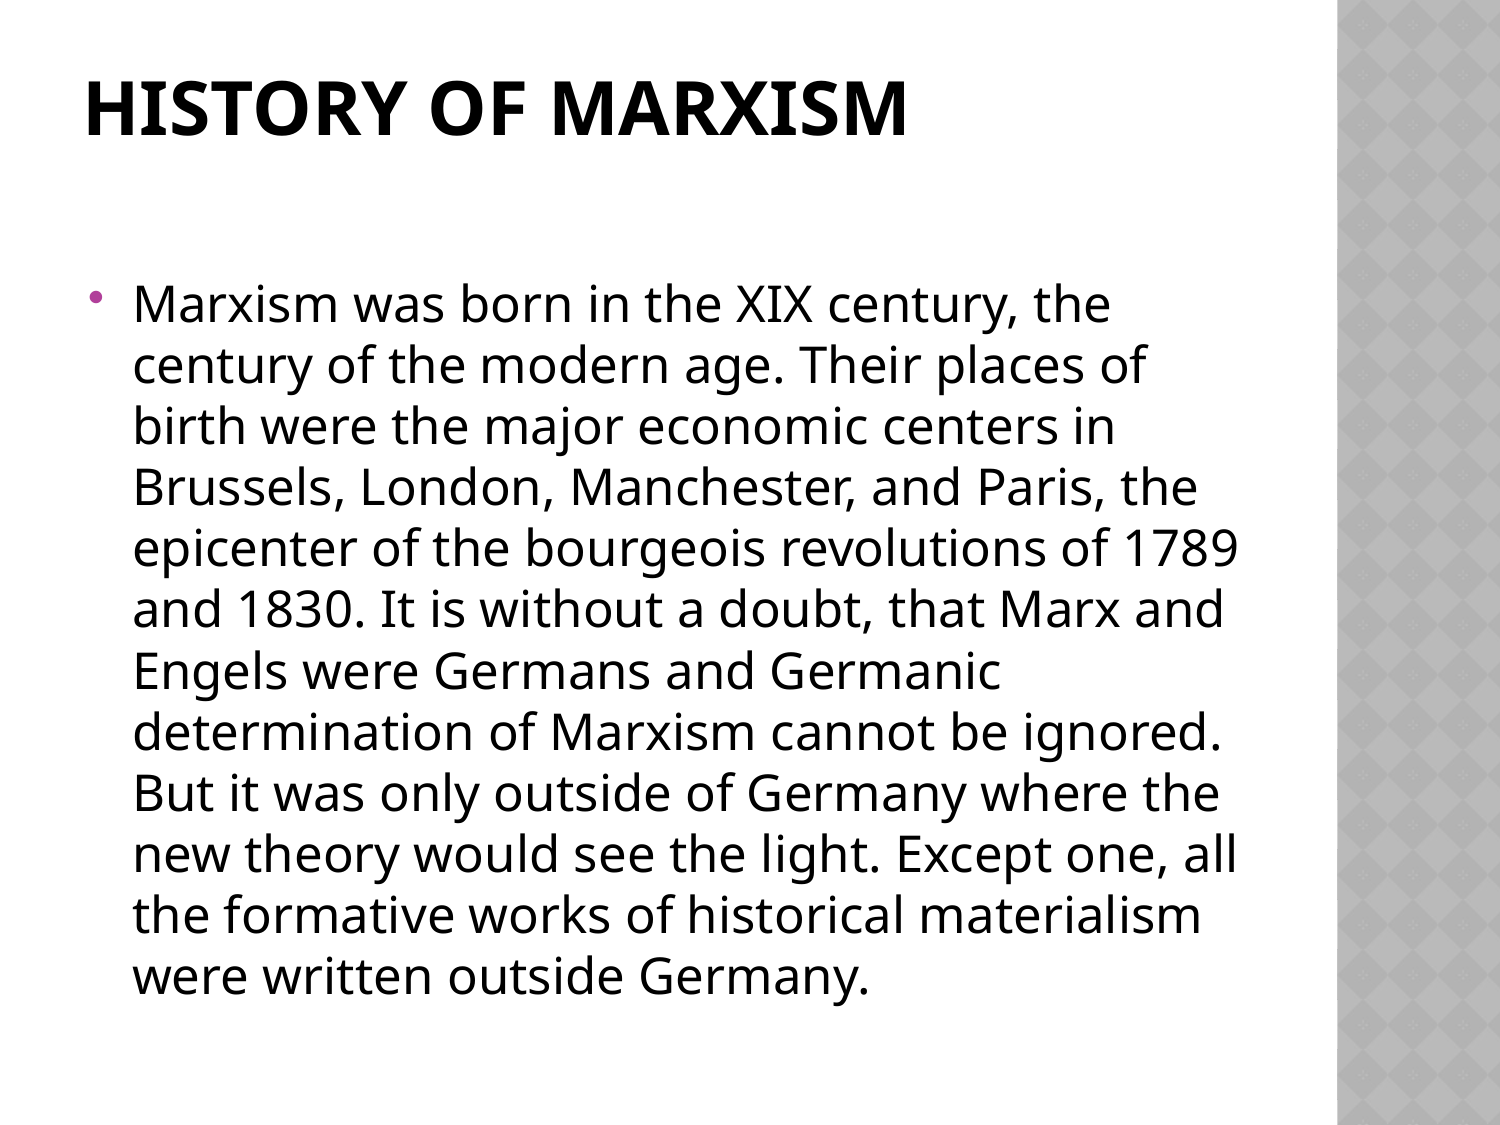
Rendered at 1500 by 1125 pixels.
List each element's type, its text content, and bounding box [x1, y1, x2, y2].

title history of Marxism [75, 52, 1263, 240]
list Marxism was born in the XIX century, the century of the modern age. Their places of birth were the major economic centers in Brussels, London, Manchester, and Paris, the epicenter of the bourgeois revolutions of 1789 and 1830. It is without a doubt, that Marx and Engels were Germans and Germanic determination of Marxism cannot be ignored. But it was only outside of Germany where the new theory would see the light. Except one, all the formative works of historical materialism were written outside Germany. [75, 264, 1263, 1059]
